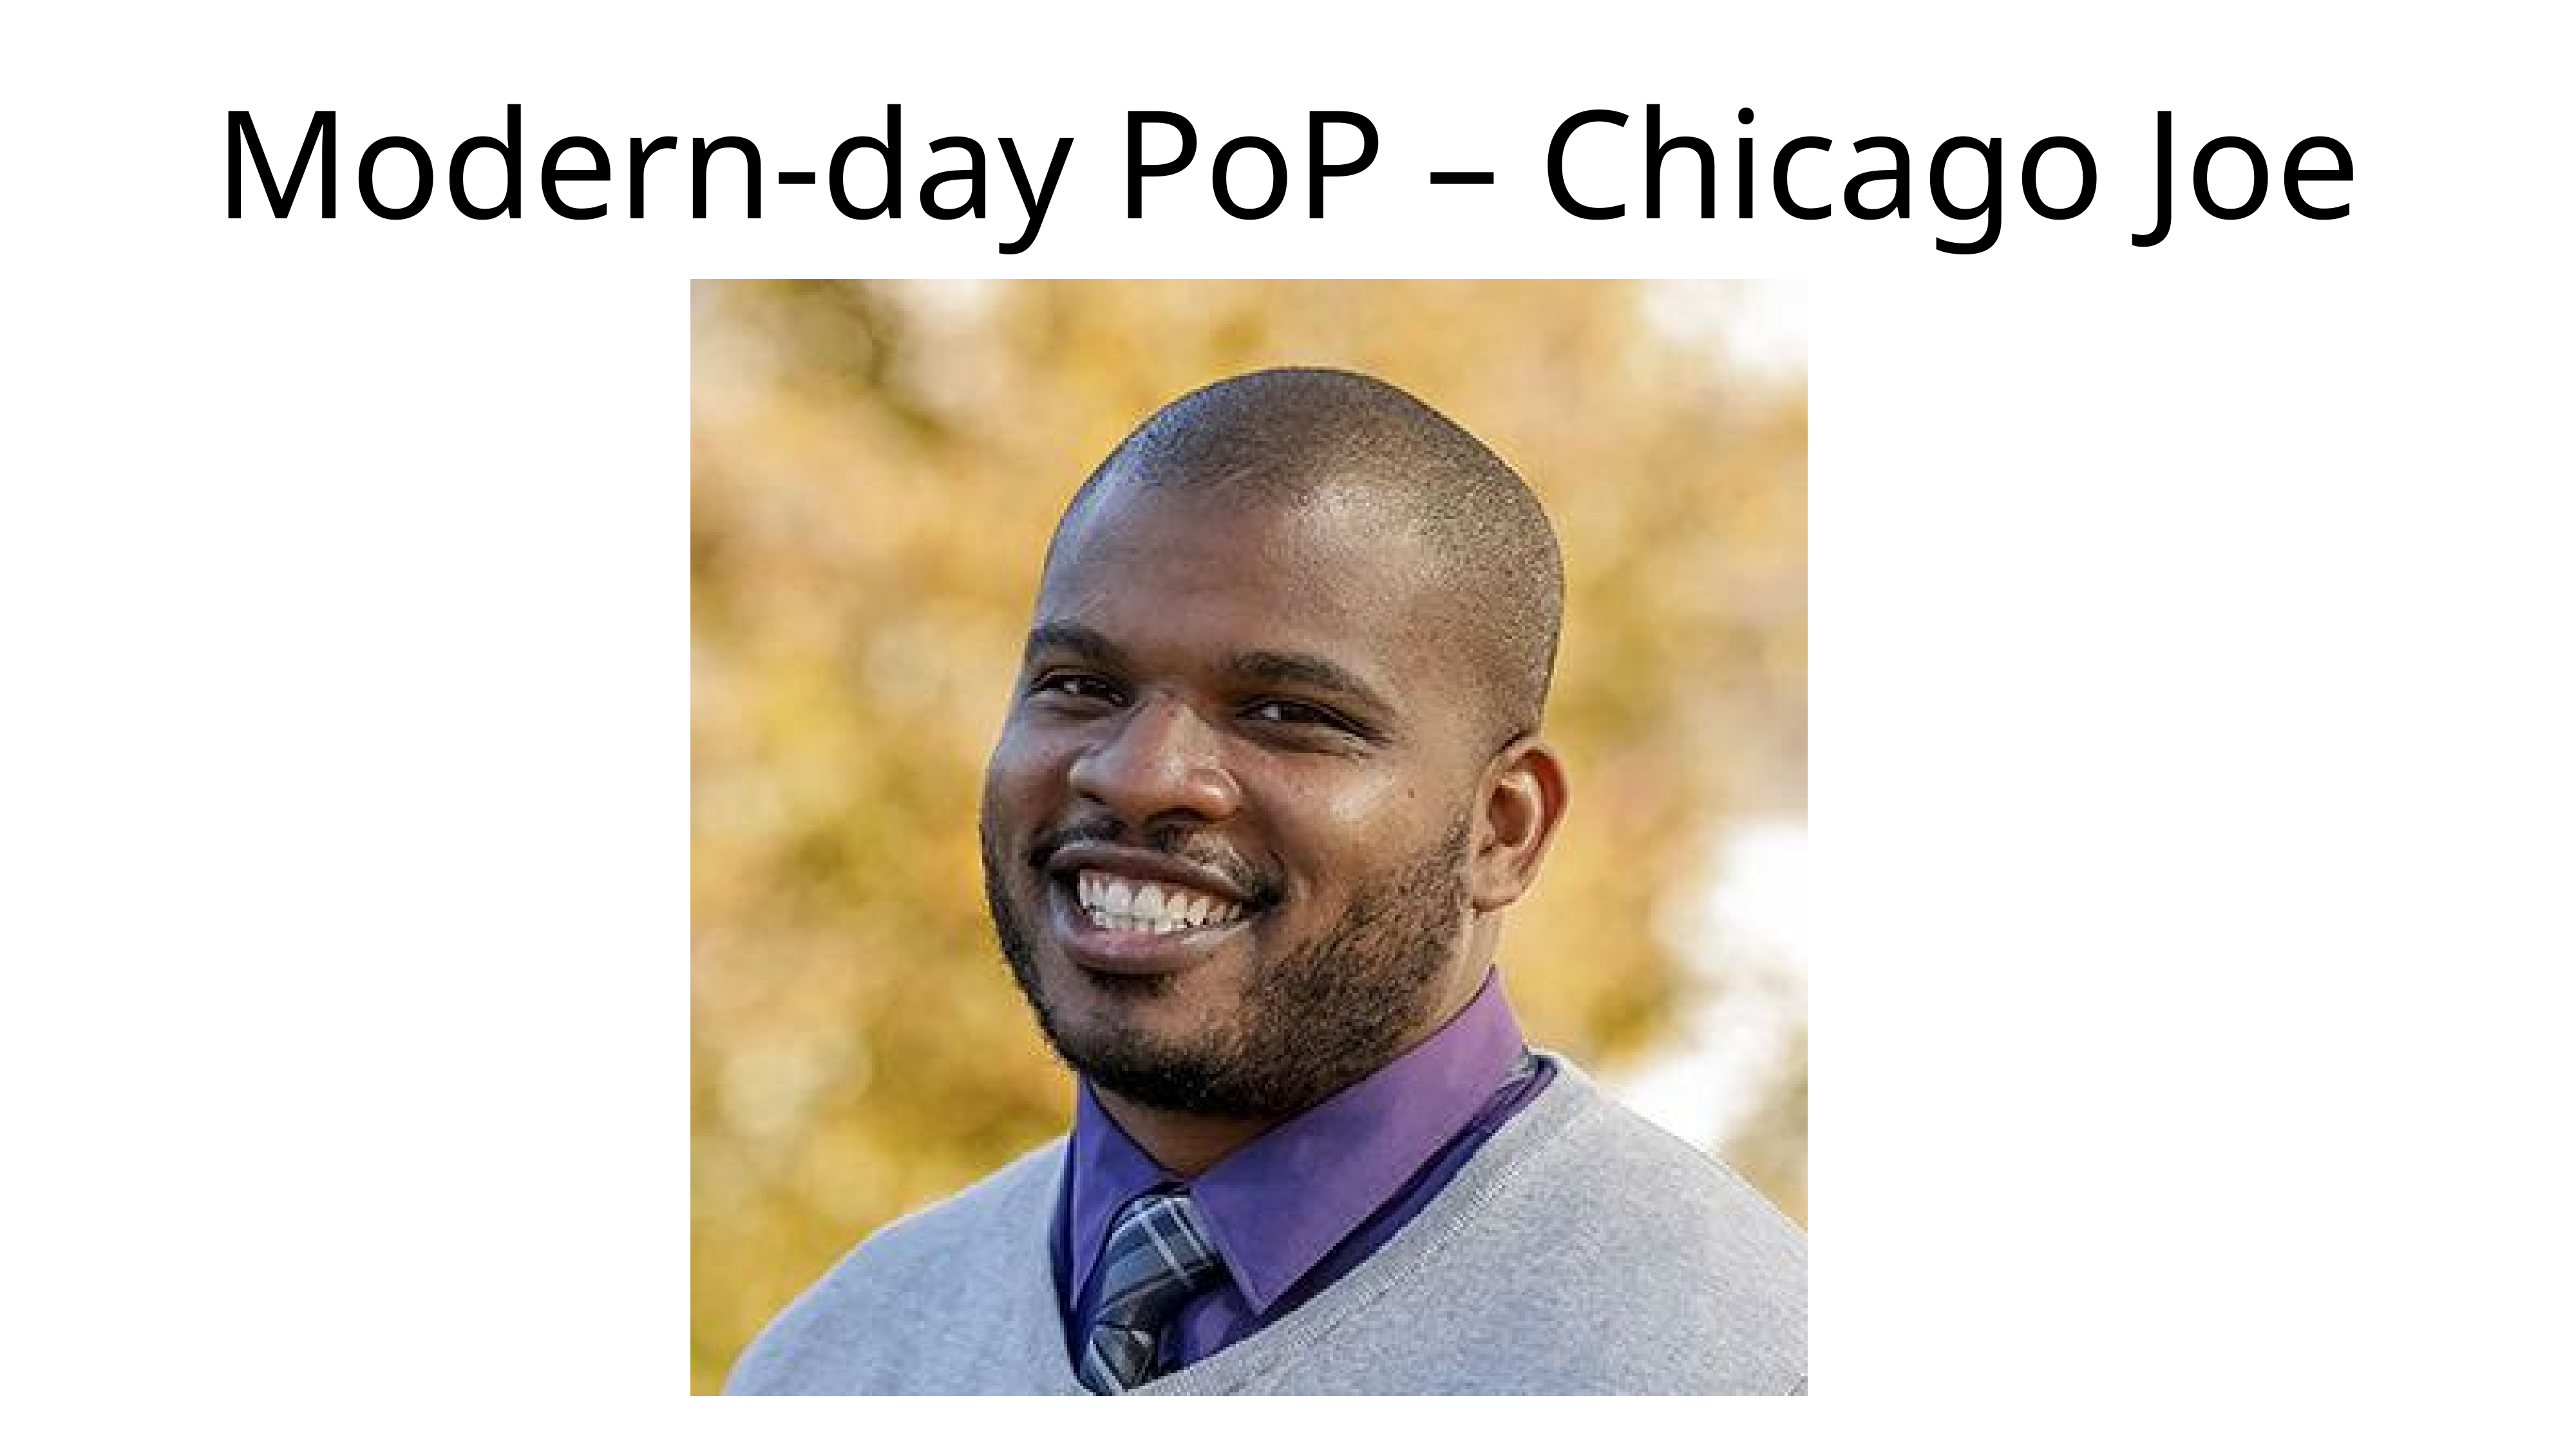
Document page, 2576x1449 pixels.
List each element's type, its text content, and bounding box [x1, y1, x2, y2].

picture [690, 279, 1808, 1396]
title Modern-day PoP – Chicago Joe [178, 37, 2398, 279]
